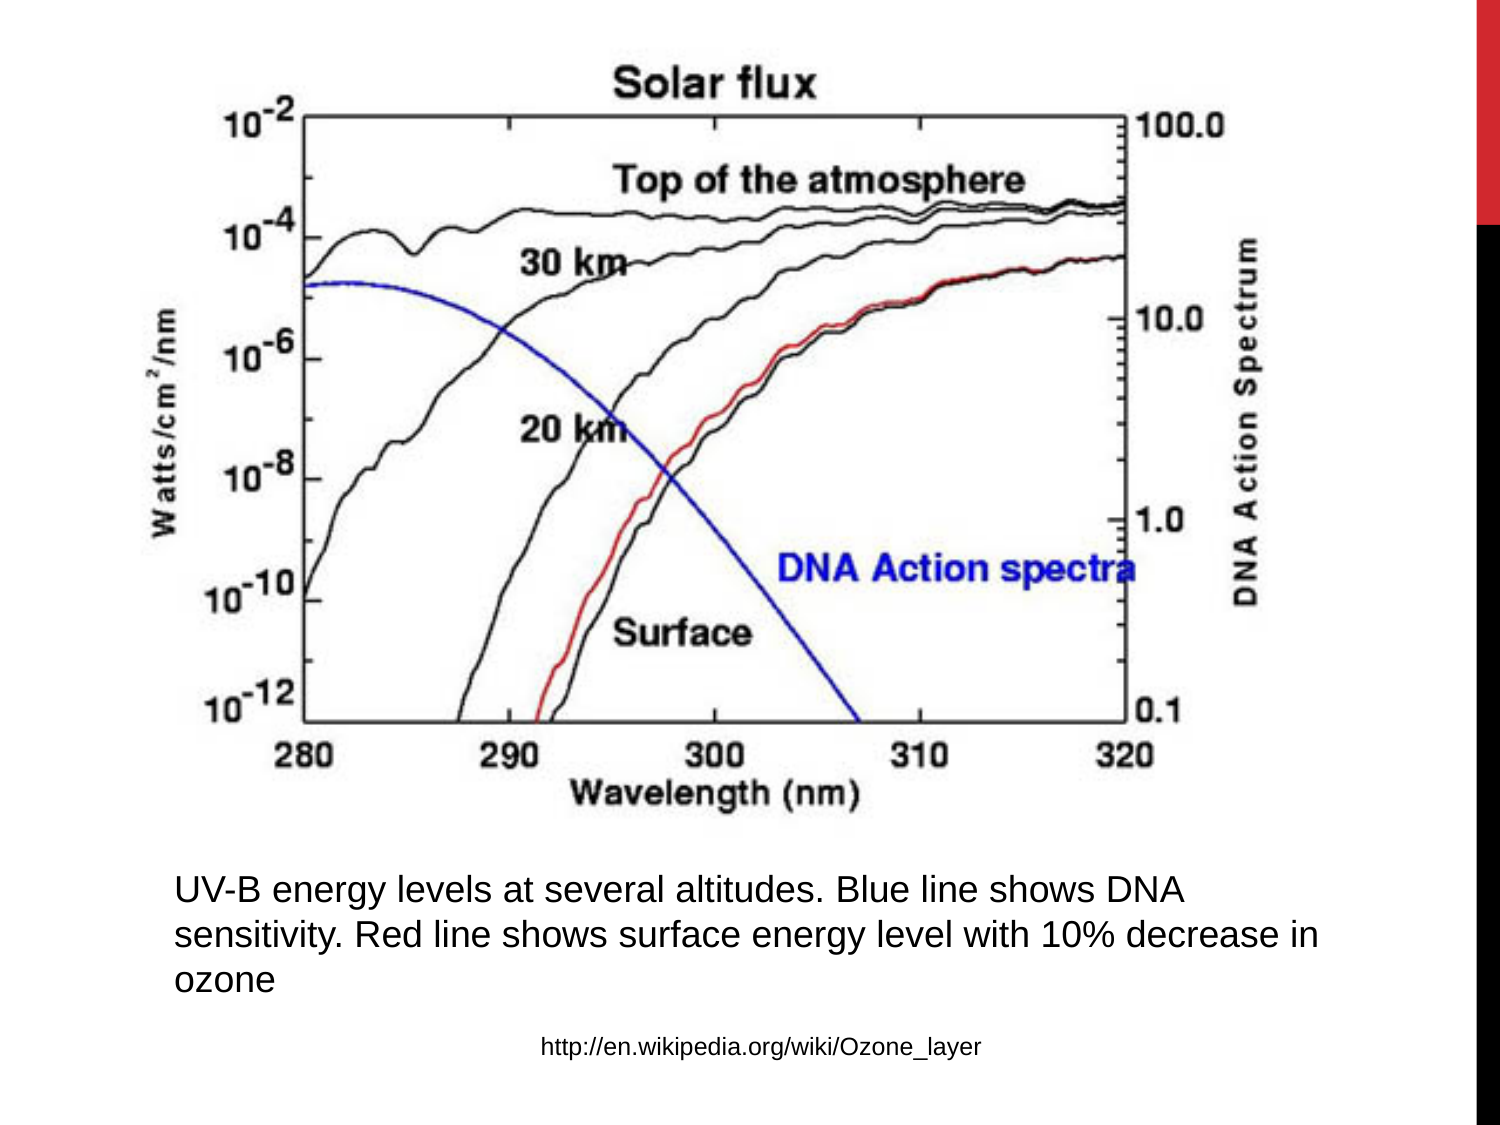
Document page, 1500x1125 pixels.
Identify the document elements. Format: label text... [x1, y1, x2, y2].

text_box UV-B energy levels at several altitudes. Blue line shows DNA sensitivity. Red line shows surface energy level with 10% decrease in ozone [159, 858, 1365, 1008]
picture [123, 30, 1306, 840]
text_box http://en.wikipedia.org/wiki/Ozone_layer [525, 1023, 998, 1068]
